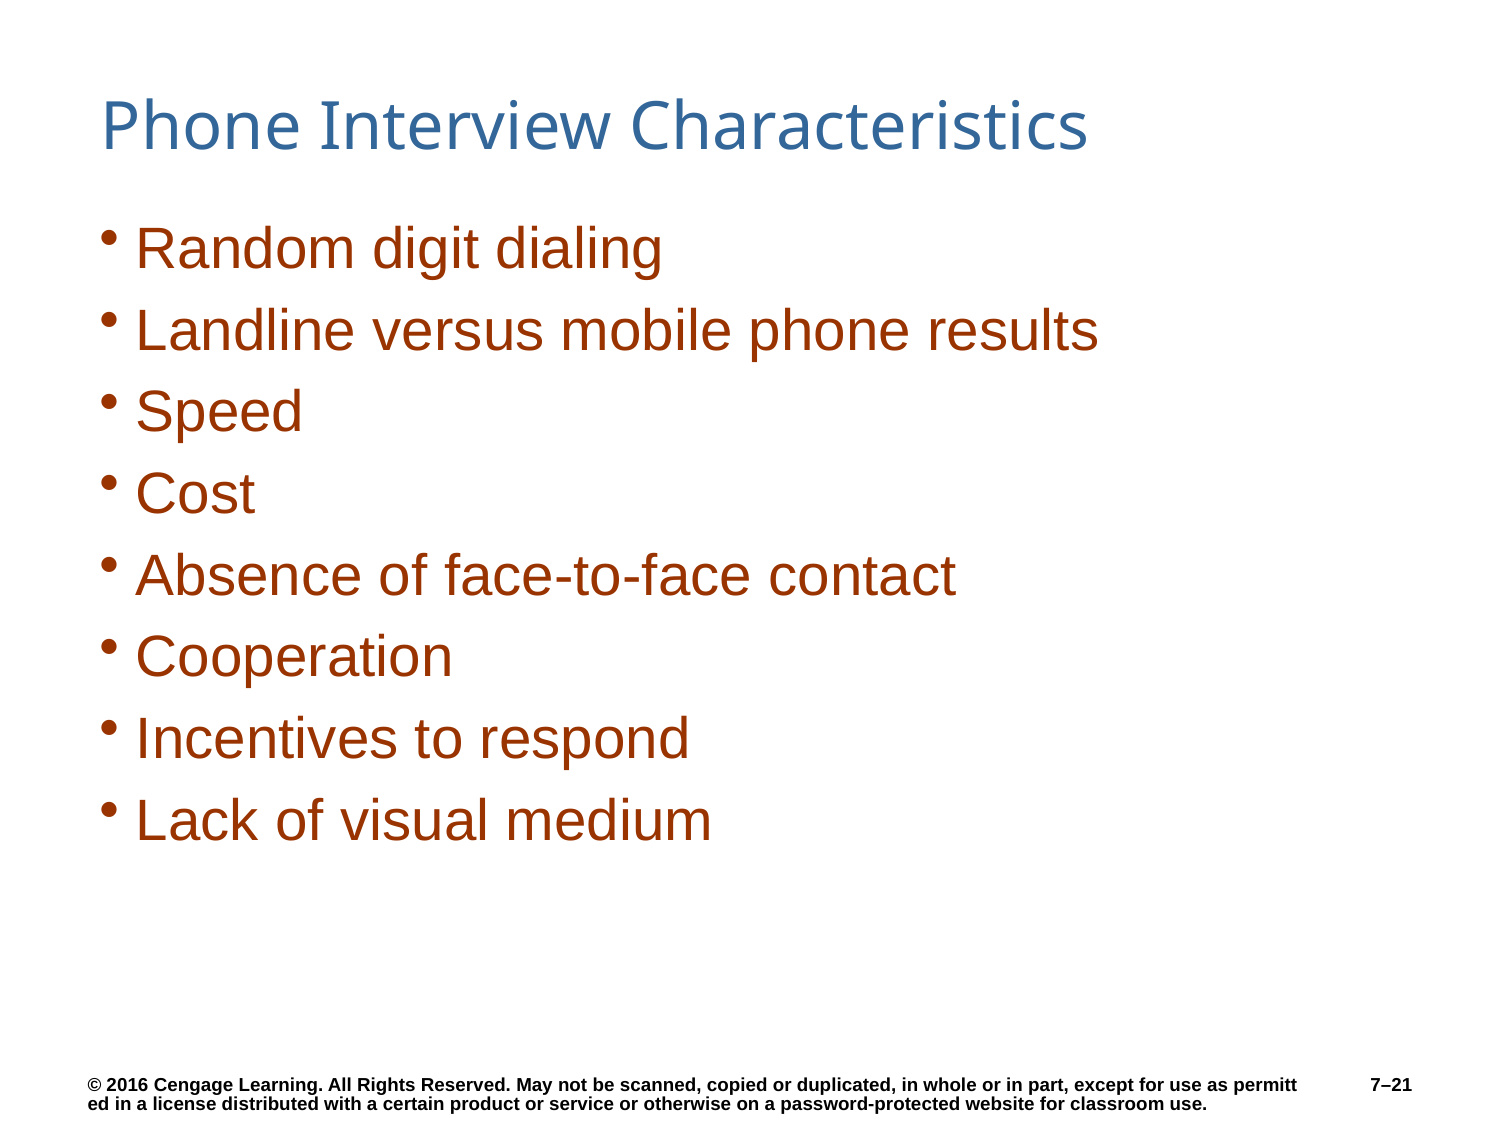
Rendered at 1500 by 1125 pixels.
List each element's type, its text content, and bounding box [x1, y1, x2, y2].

slide_number 7–21 [1050, 1042, 1413, 1103]
list Random digit dialing Landline versus mobile phone results Speed Cost Absence of face-to-face contact Cooperation Incentives to respond Lack of visual medium [84, 202, 1414, 1013]
footer © 2016 Cengage Learning. All Rights Reserved. May not be scanned, copied or duplicated, in whole or in part, except for use as permitted in a license distributed with a certain product or service or otherwise on a password-protected website for classroom use. [87, 1057, 1050, 1103]
title Phone Interview Characteristics [85, 75, 1411, 171]
